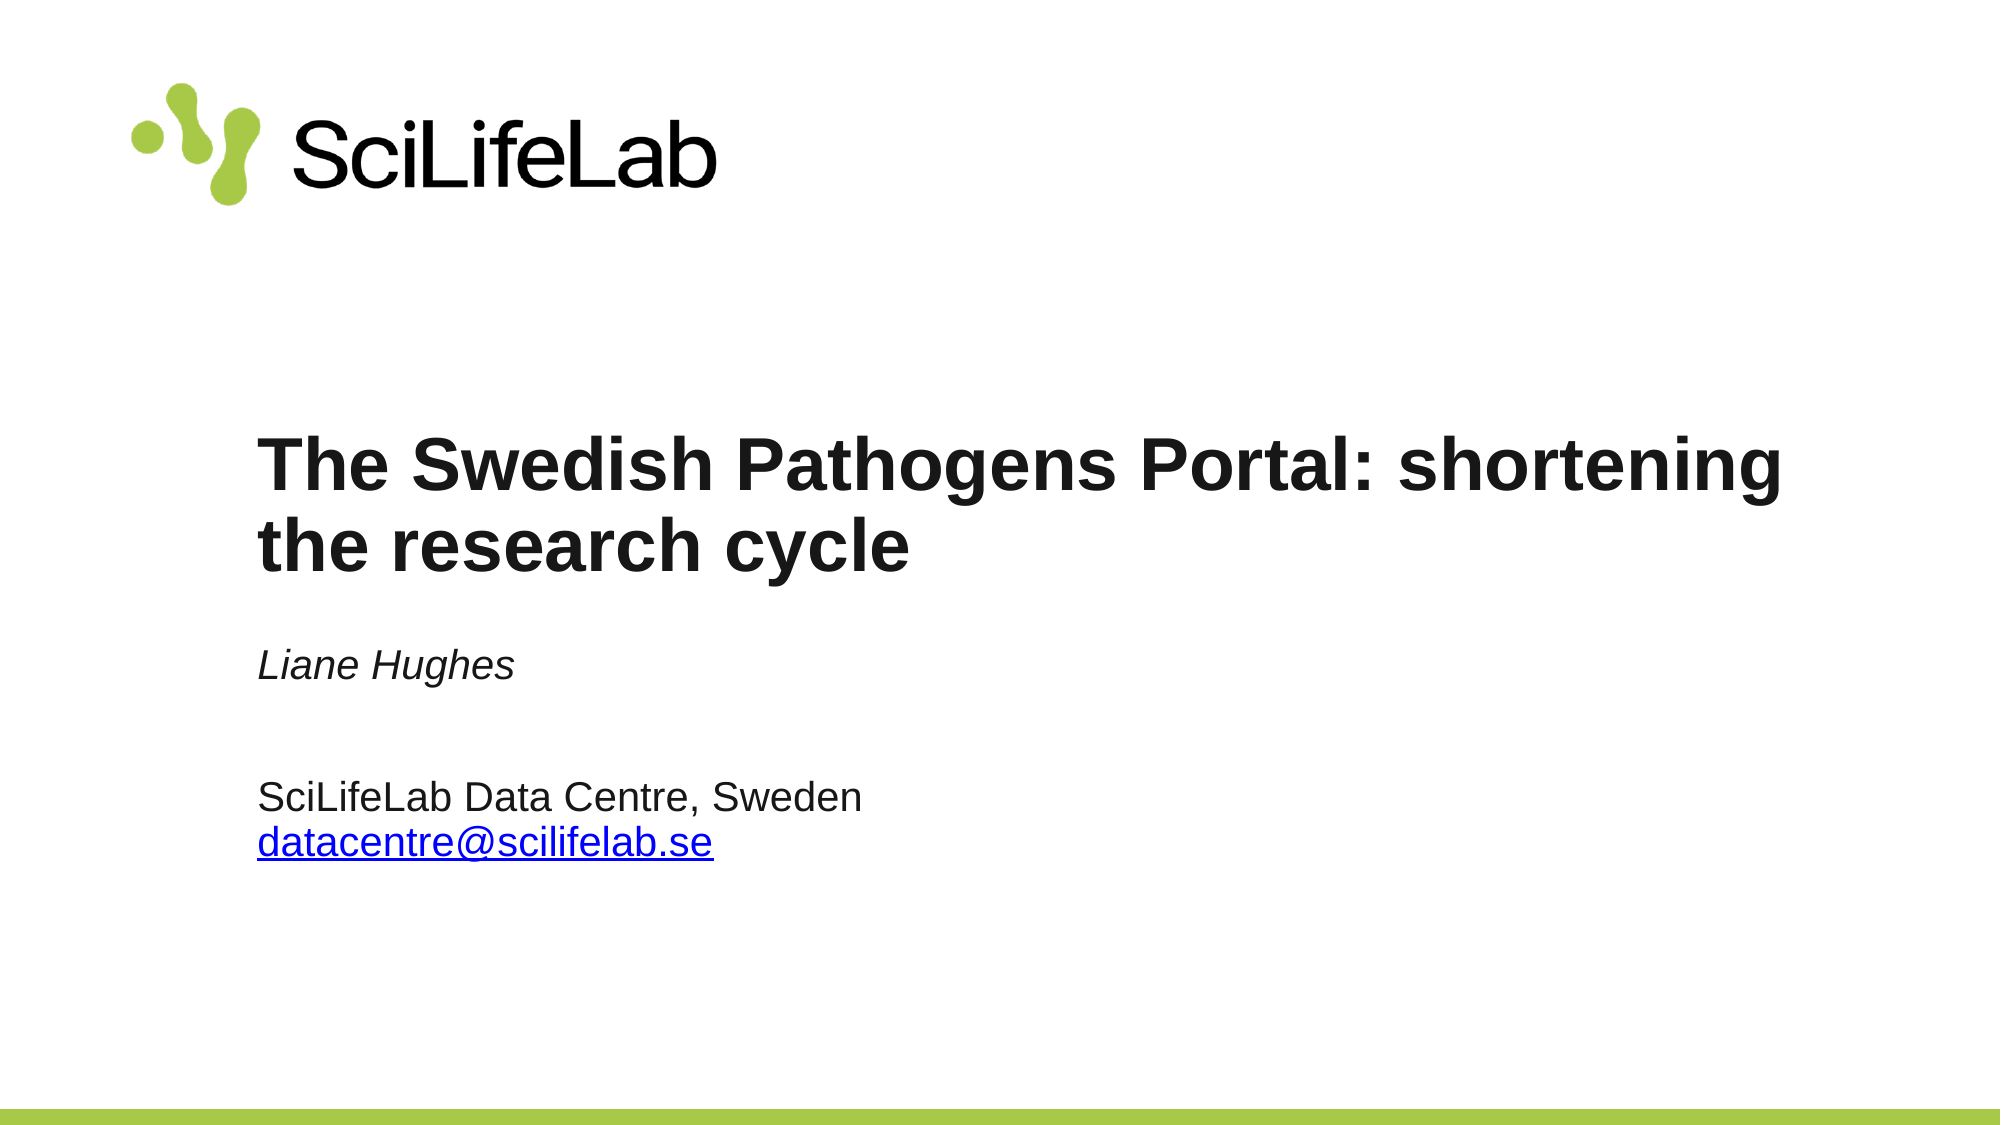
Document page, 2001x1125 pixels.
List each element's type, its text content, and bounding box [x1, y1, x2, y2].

title The Swedish Pathogens Portal: shortening the research cycle [249, 227, 1914, 596]
list Liane Hughes SciLifeLab Data Centre, Sweden datacentre@scilifelab.se [249, 635, 1751, 1095]
picture [127, 79, 720, 209]
